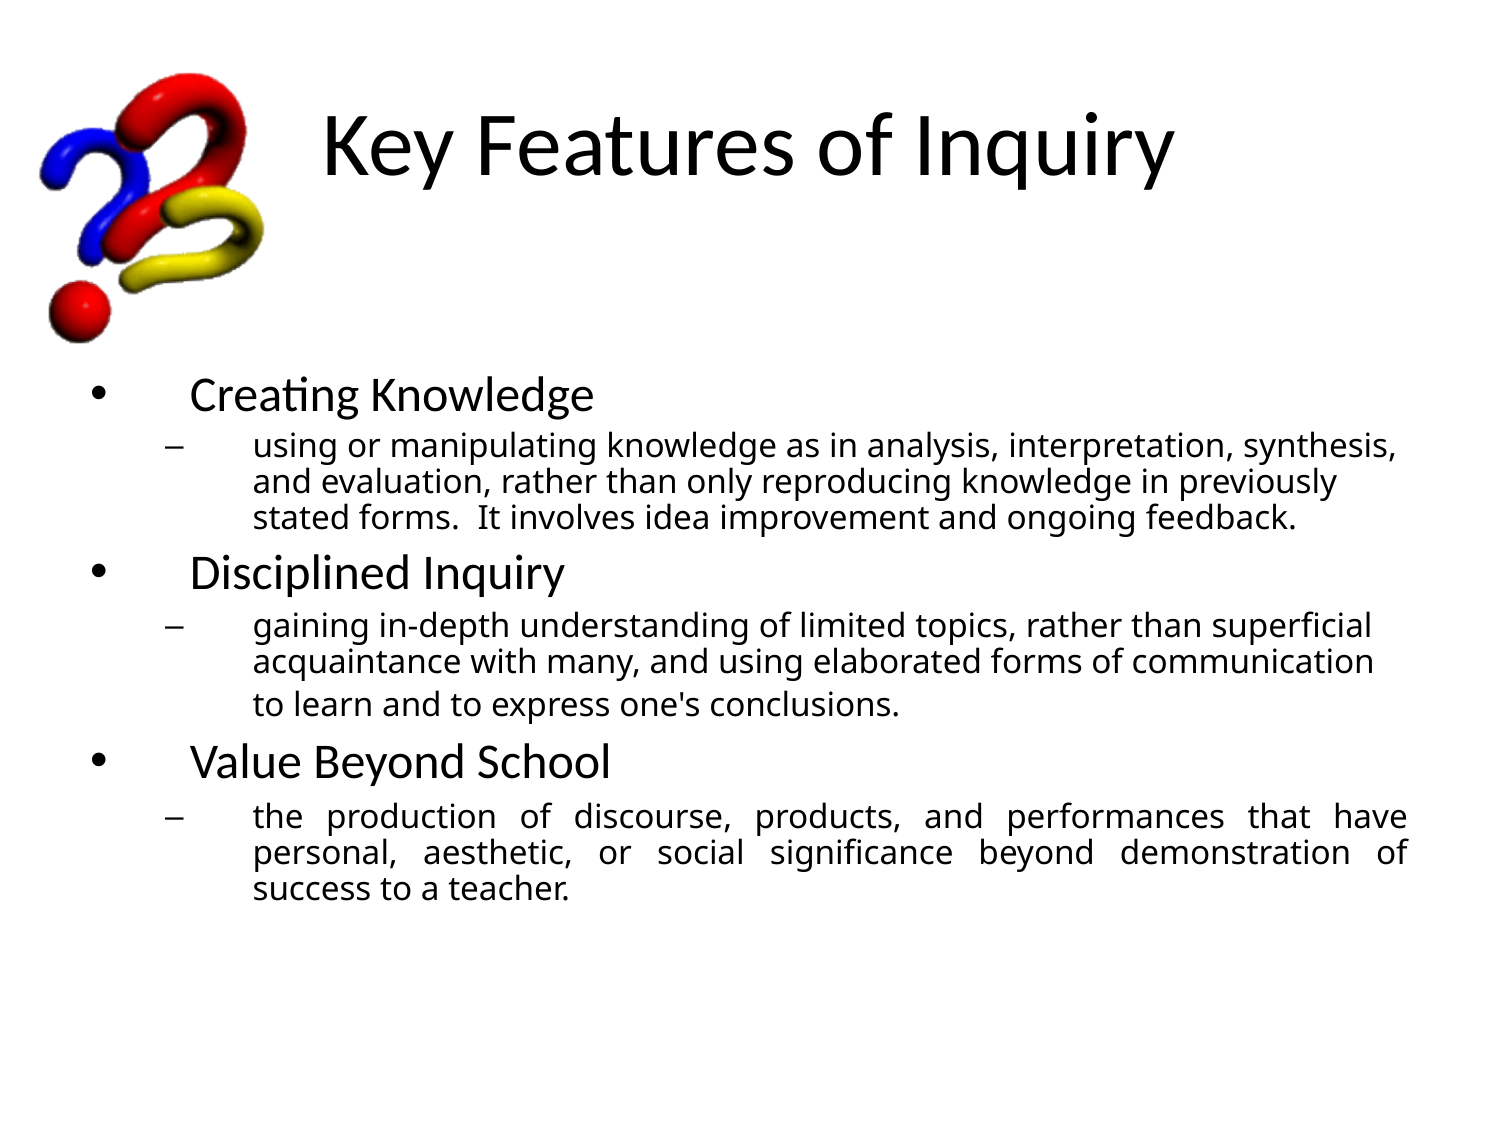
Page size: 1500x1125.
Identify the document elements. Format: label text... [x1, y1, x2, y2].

title Key Features of Inquiry [75, 45, 1425, 233]
list Creating Knowledge using or manipulating knowledge as in analysis, interpretation, synthesis, and evaluation, rather than only reproducing knowledge in previously stated forms. It involves idea improvement and ongoing feedback. Disciplined Inquiry gaining in-depth understanding of limited topics, rather than superficial acquaintance with many, and using elaborated forms of communication to learn and to express one's conclusions. Value Beyond School the production of discourse, products, and performances that have personal, aesthetic, or social significance beyond demonstration of success to a teacher. [75, 360, 1425, 1104]
picture [0, 62, 297, 361]
